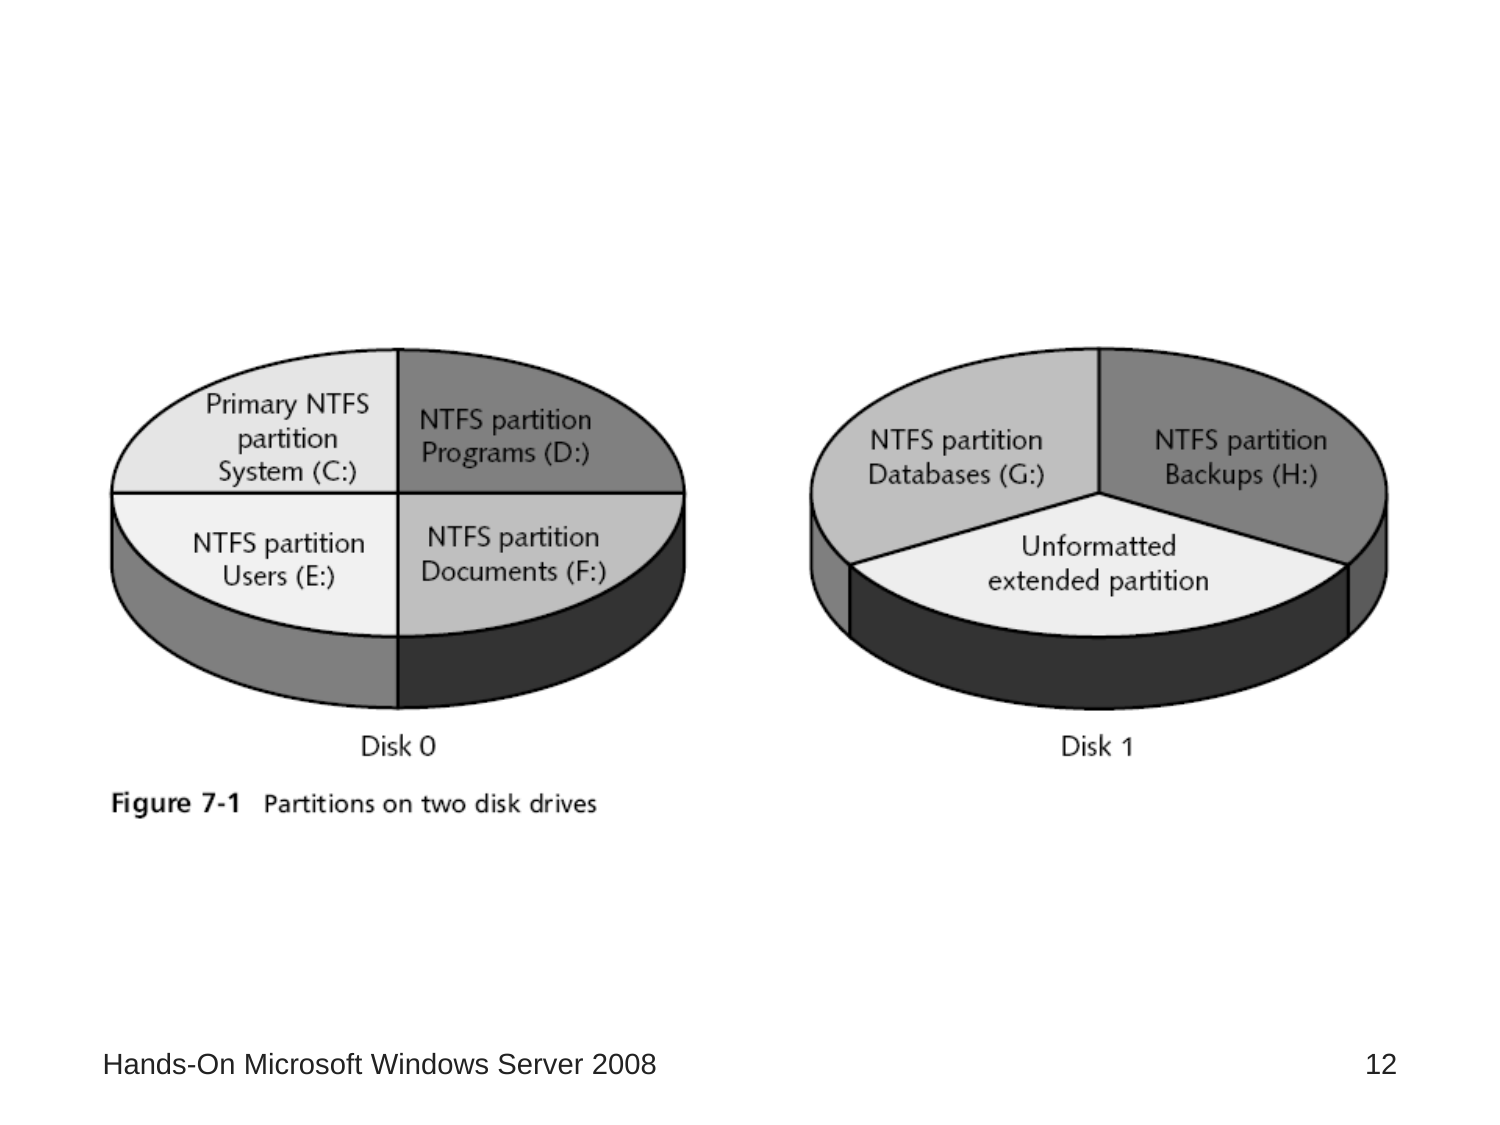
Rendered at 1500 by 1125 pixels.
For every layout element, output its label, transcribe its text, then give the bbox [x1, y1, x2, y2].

slide_number 12 [1074, 1037, 1413, 1101]
picture [105, 345, 1394, 826]
footer Hands-On Microsoft Windows Server 2008 [87, 1037, 1051, 1101]
